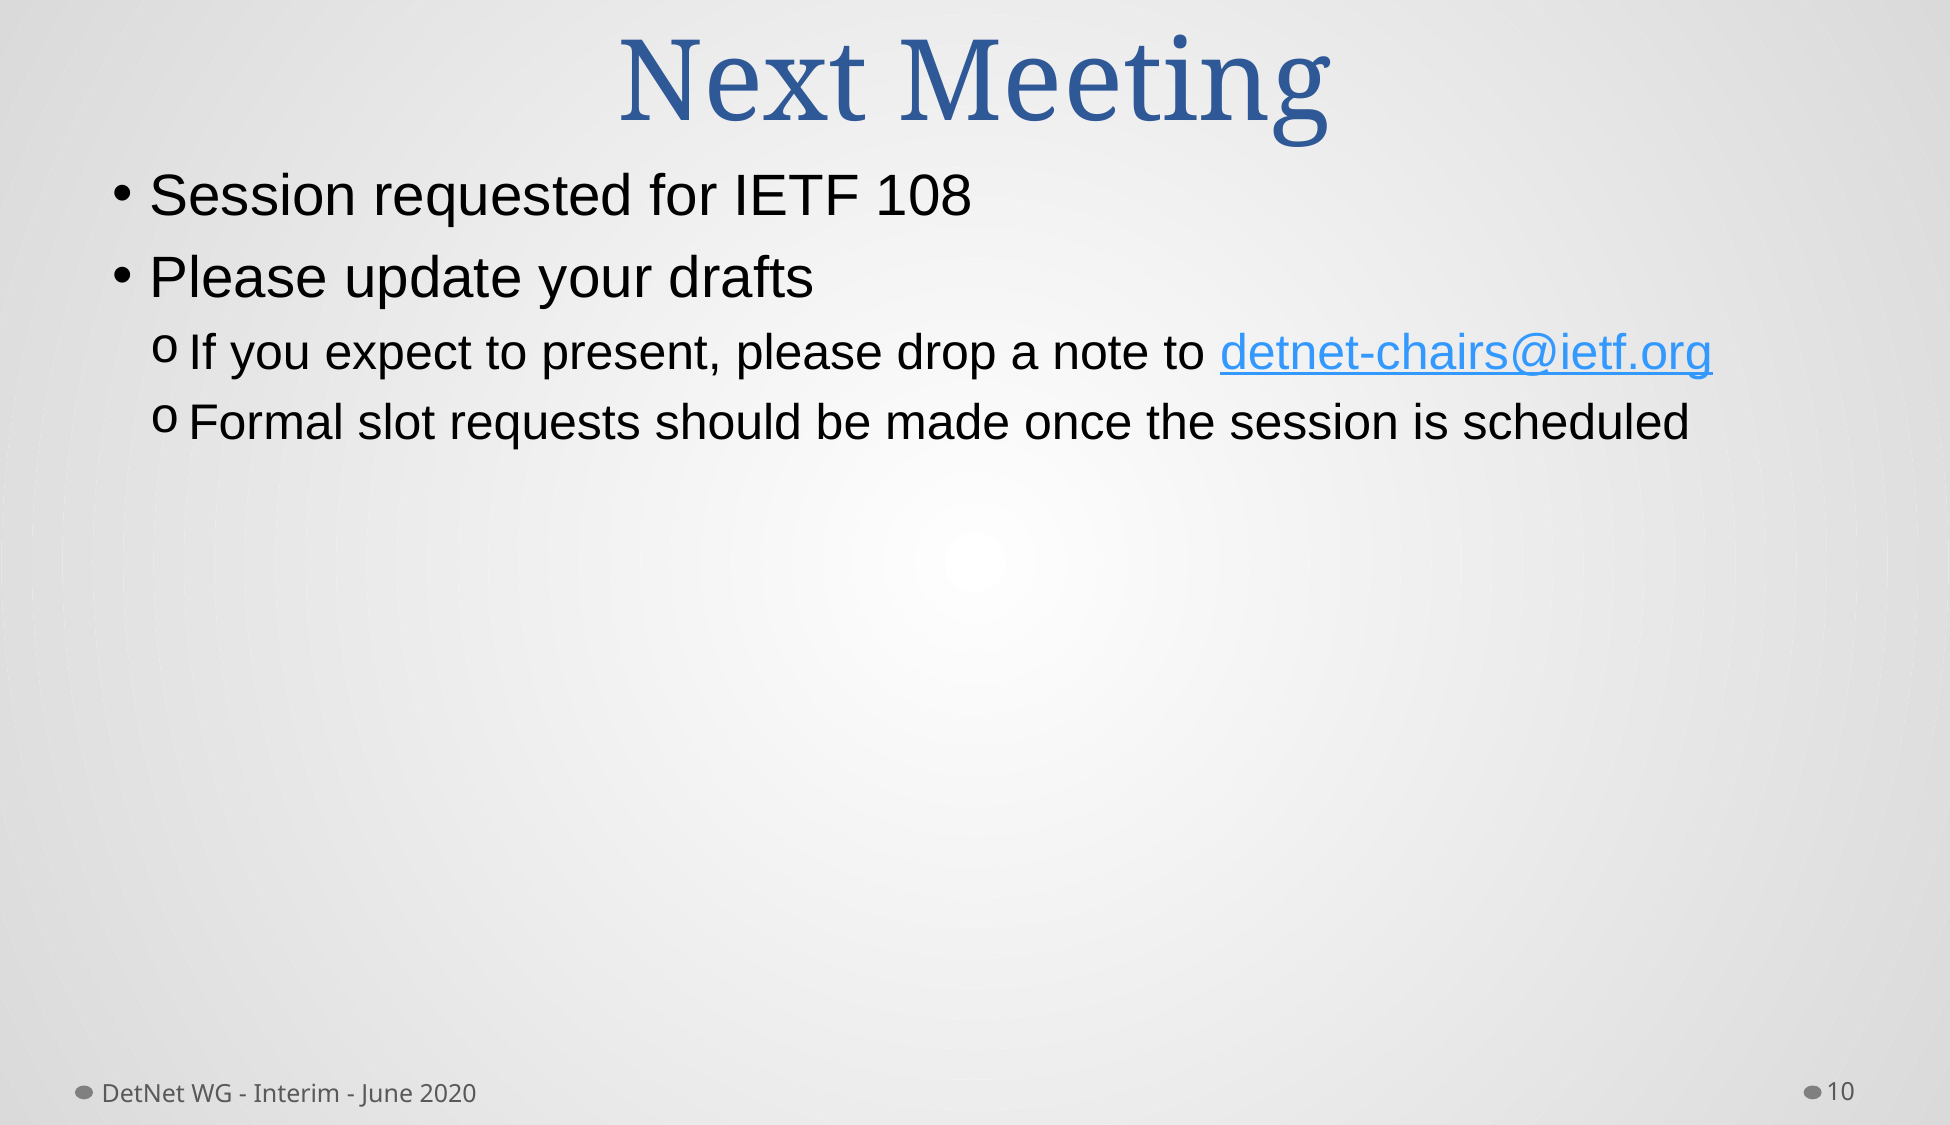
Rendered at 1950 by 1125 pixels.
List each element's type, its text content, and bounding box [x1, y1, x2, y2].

slide_number 10 [1821, 1062, 1942, 1123]
footer DetNet WG - Interim - June 2020 [94, 1062, 702, 1123]
list Session requested for IETF 108 Please update your drafts If you expect to present, please drop a note to detnet-chairs@ietf.org Formal slot requests should be made once the session is scheduled [97, 149, 1853, 1063]
title Next Meeting [97, 0, 1853, 149]
